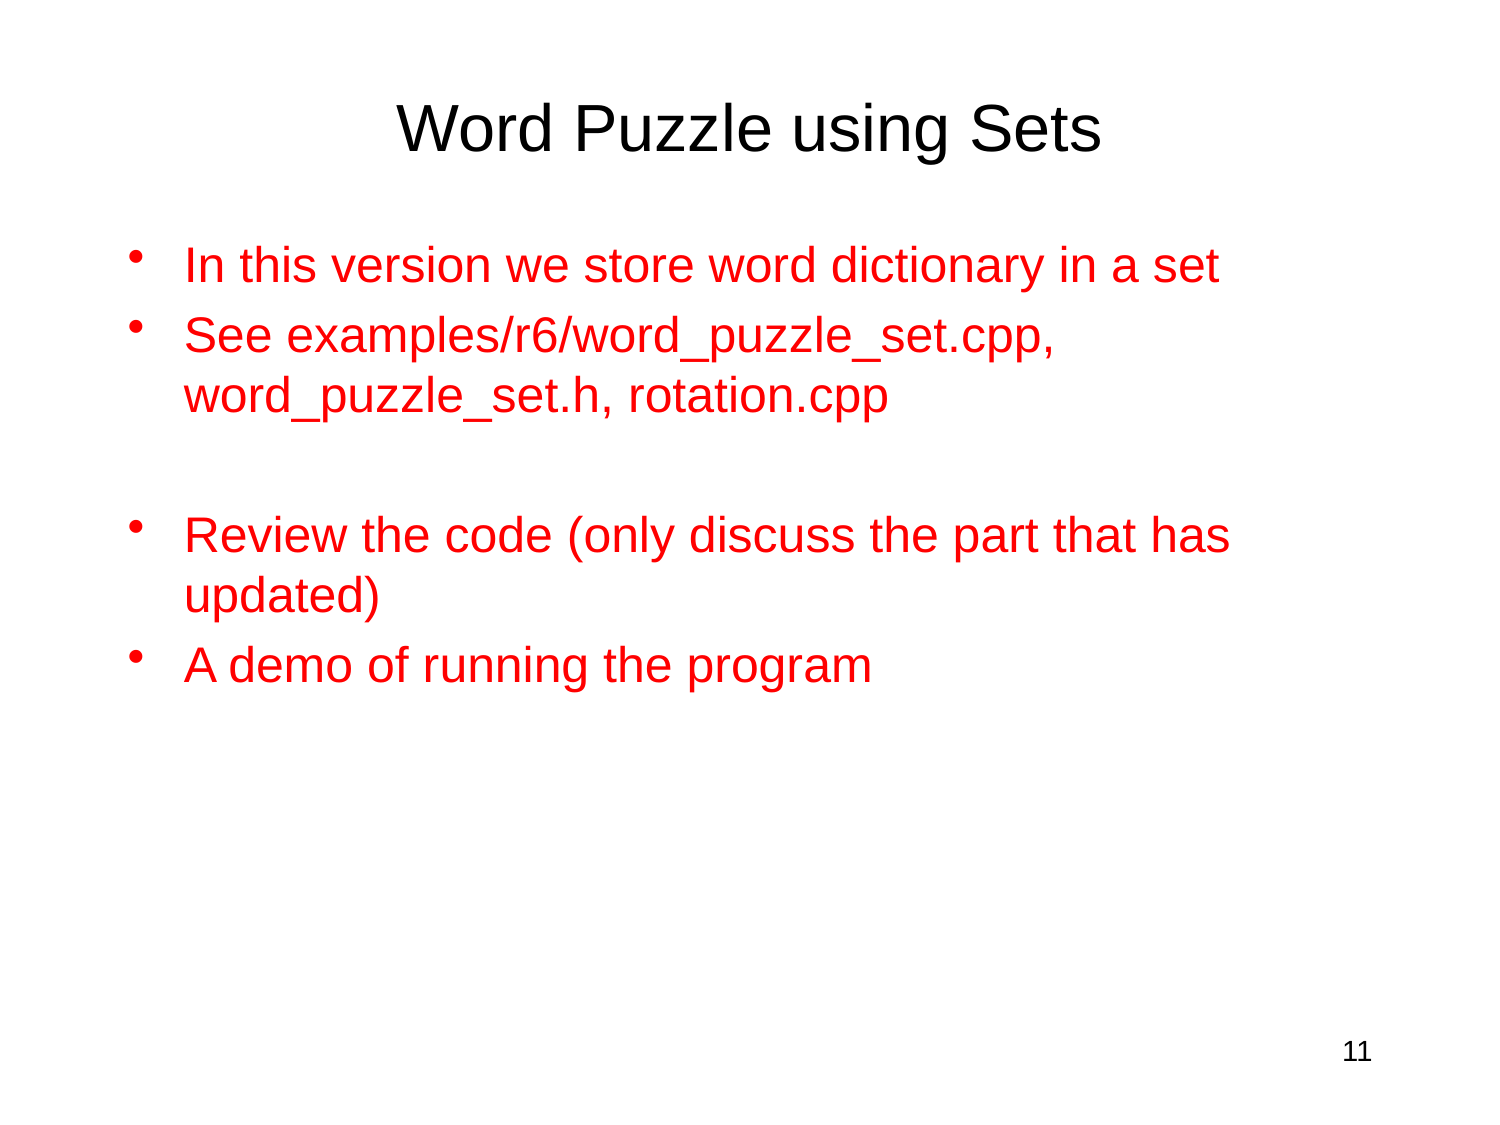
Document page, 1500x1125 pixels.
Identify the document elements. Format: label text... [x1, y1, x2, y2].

list In this version we store word dictionary in a set See examples/r6/word_puzzle_set.cpp, word_puzzle_set.h, rotation.cpp Review the code (only discuss the part that has updated) A demo of running the program [112, 224, 1388, 1001]
title Word Puzzle using Sets [112, 62, 1388, 188]
slide_number 11 [1074, 1024, 1388, 1101]
